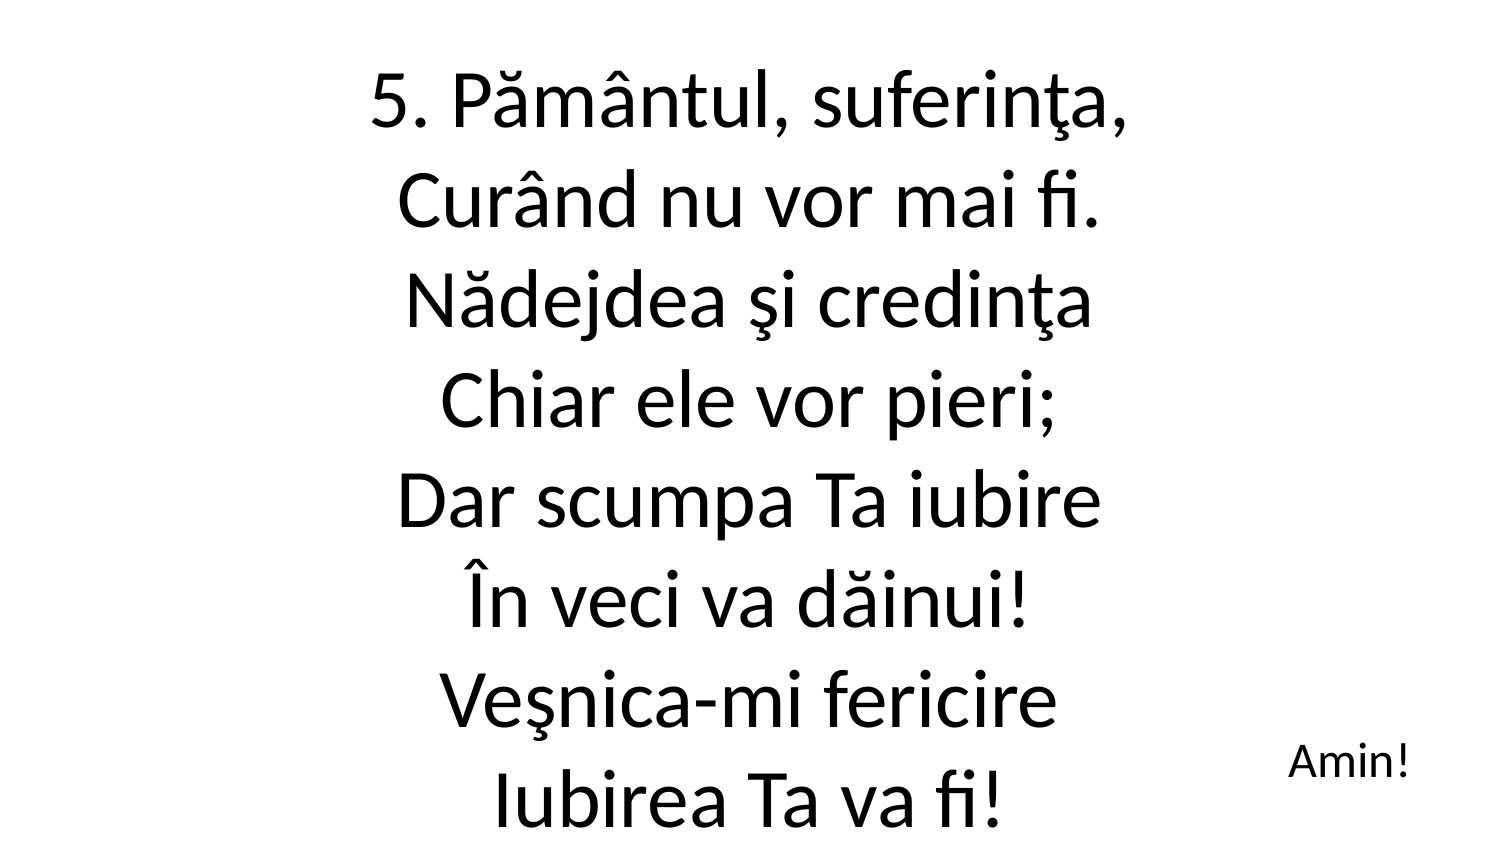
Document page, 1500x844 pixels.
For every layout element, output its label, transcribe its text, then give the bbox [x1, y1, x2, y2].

text_box Amin! [1273, 674, 1427, 795]
text_box 5. Pământul, suferinţa, Curând nu vor mai fi. Nădejdea şi credinţa Chiar ele vor pieri; Dar scumpa Ta iubire În veci va dăinui! Veşnica-mi fericire Iubirea Ta va fi! [353, 0, 1147, 844]
